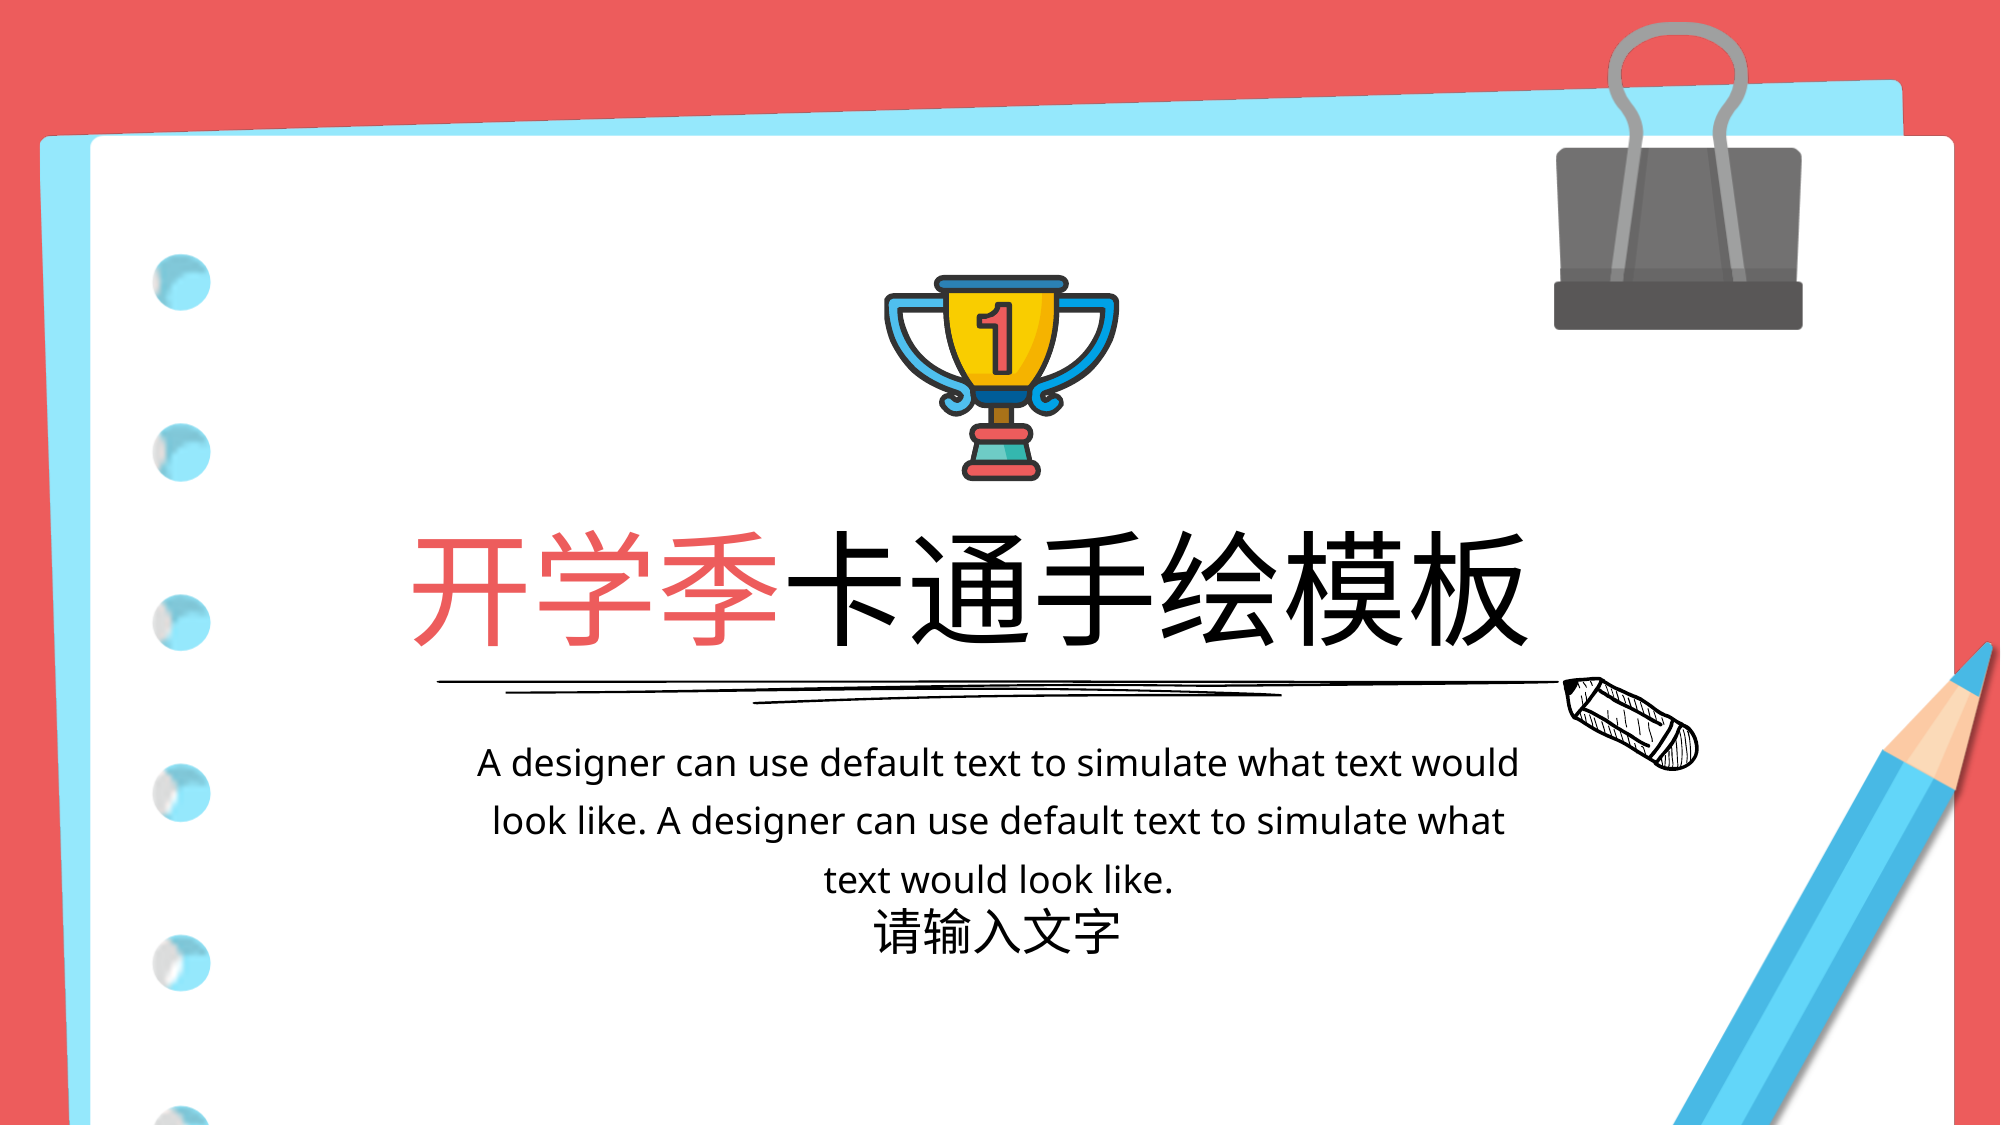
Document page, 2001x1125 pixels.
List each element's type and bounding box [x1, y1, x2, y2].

picture [39, 22, 2001, 1125]
text_box [1574, 661, 1689, 783]
